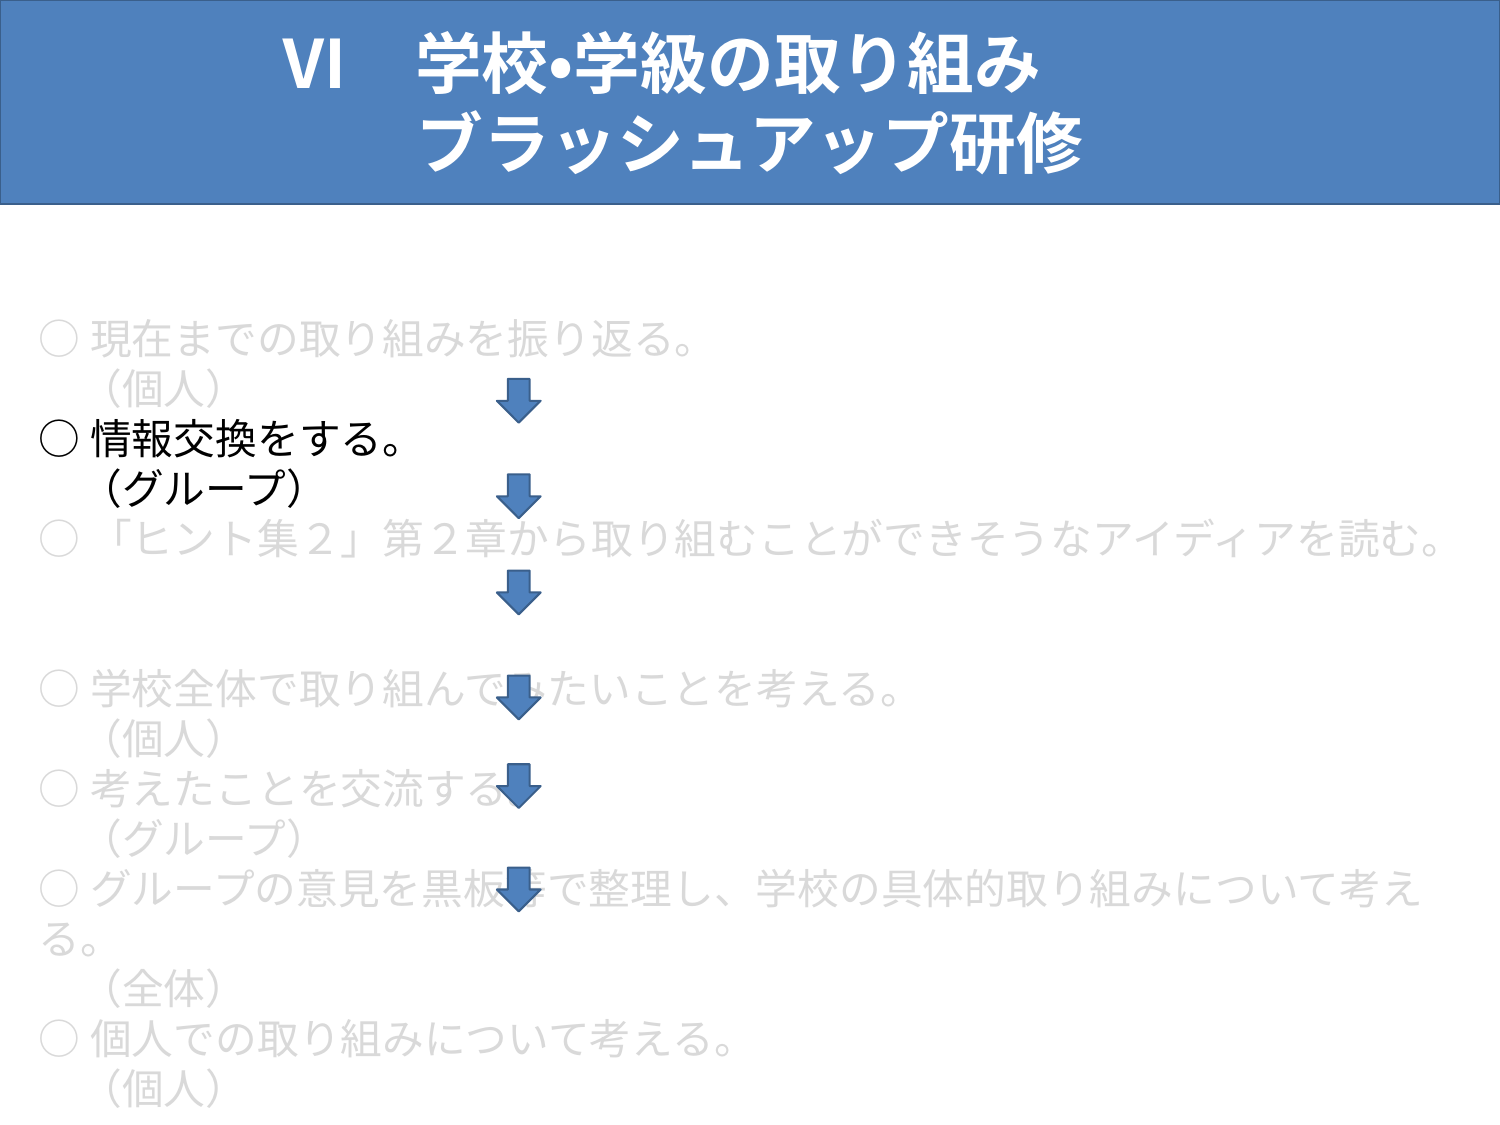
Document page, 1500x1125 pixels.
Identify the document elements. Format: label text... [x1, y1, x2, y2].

text_box Ⅵ 学校・学級の取り組み ブラッシュアップ研修 [0, 0, 1500, 205]
text_box [495, 569, 542, 616]
text_box [495, 473, 542, 519]
text_box [495, 674, 542, 721]
text_box [495, 377, 542, 424]
text_box ○現在までの取り組みを振り返る。 （個人） ○情報交換をする。 （グループ） ○「ヒント集２」第２章から取り組むことができそうなアイディアを読む。 ○学校全体で取り組んでみたいことを考える。 （個人） ○考えたことを交流する。 （グループ） ○グループの意見を黒板等で整理し、学校の具体的取り組みについて考える。 （全体） ○個人での取り組みについて考える。 （個人） [23, 305, 1477, 1121]
text_box [495, 866, 542, 913]
text_box [495, 763, 542, 809]
